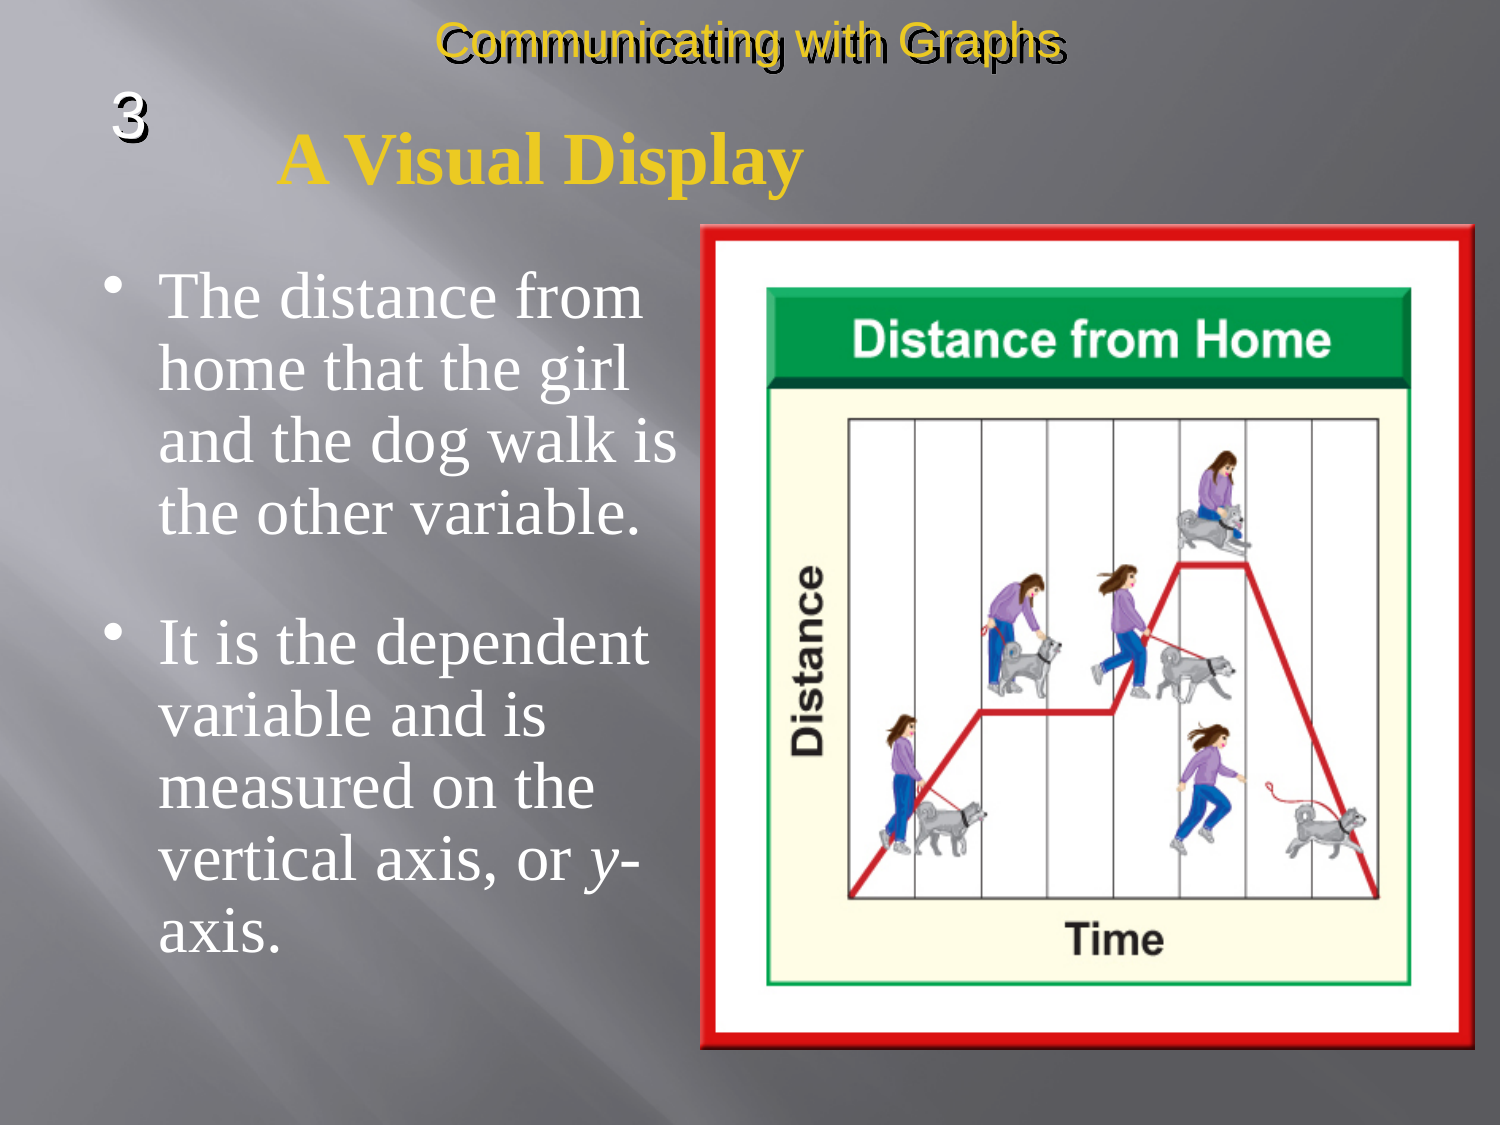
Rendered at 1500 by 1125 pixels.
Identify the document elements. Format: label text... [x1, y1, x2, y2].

text_box 3 [95, 64, 163, 160]
text_box The distance from home that the girl and the dog walk is the other variable. [87, 253, 700, 557]
text_box Communicating with Graphs [419, 0, 1077, 75]
picture [700, 224, 1476, 1051]
text_box It is the dependent variable and is measured on the vertical axis, or y-axis. [87, 599, 700, 975]
text_box A Visual Display [261, 112, 821, 209]
